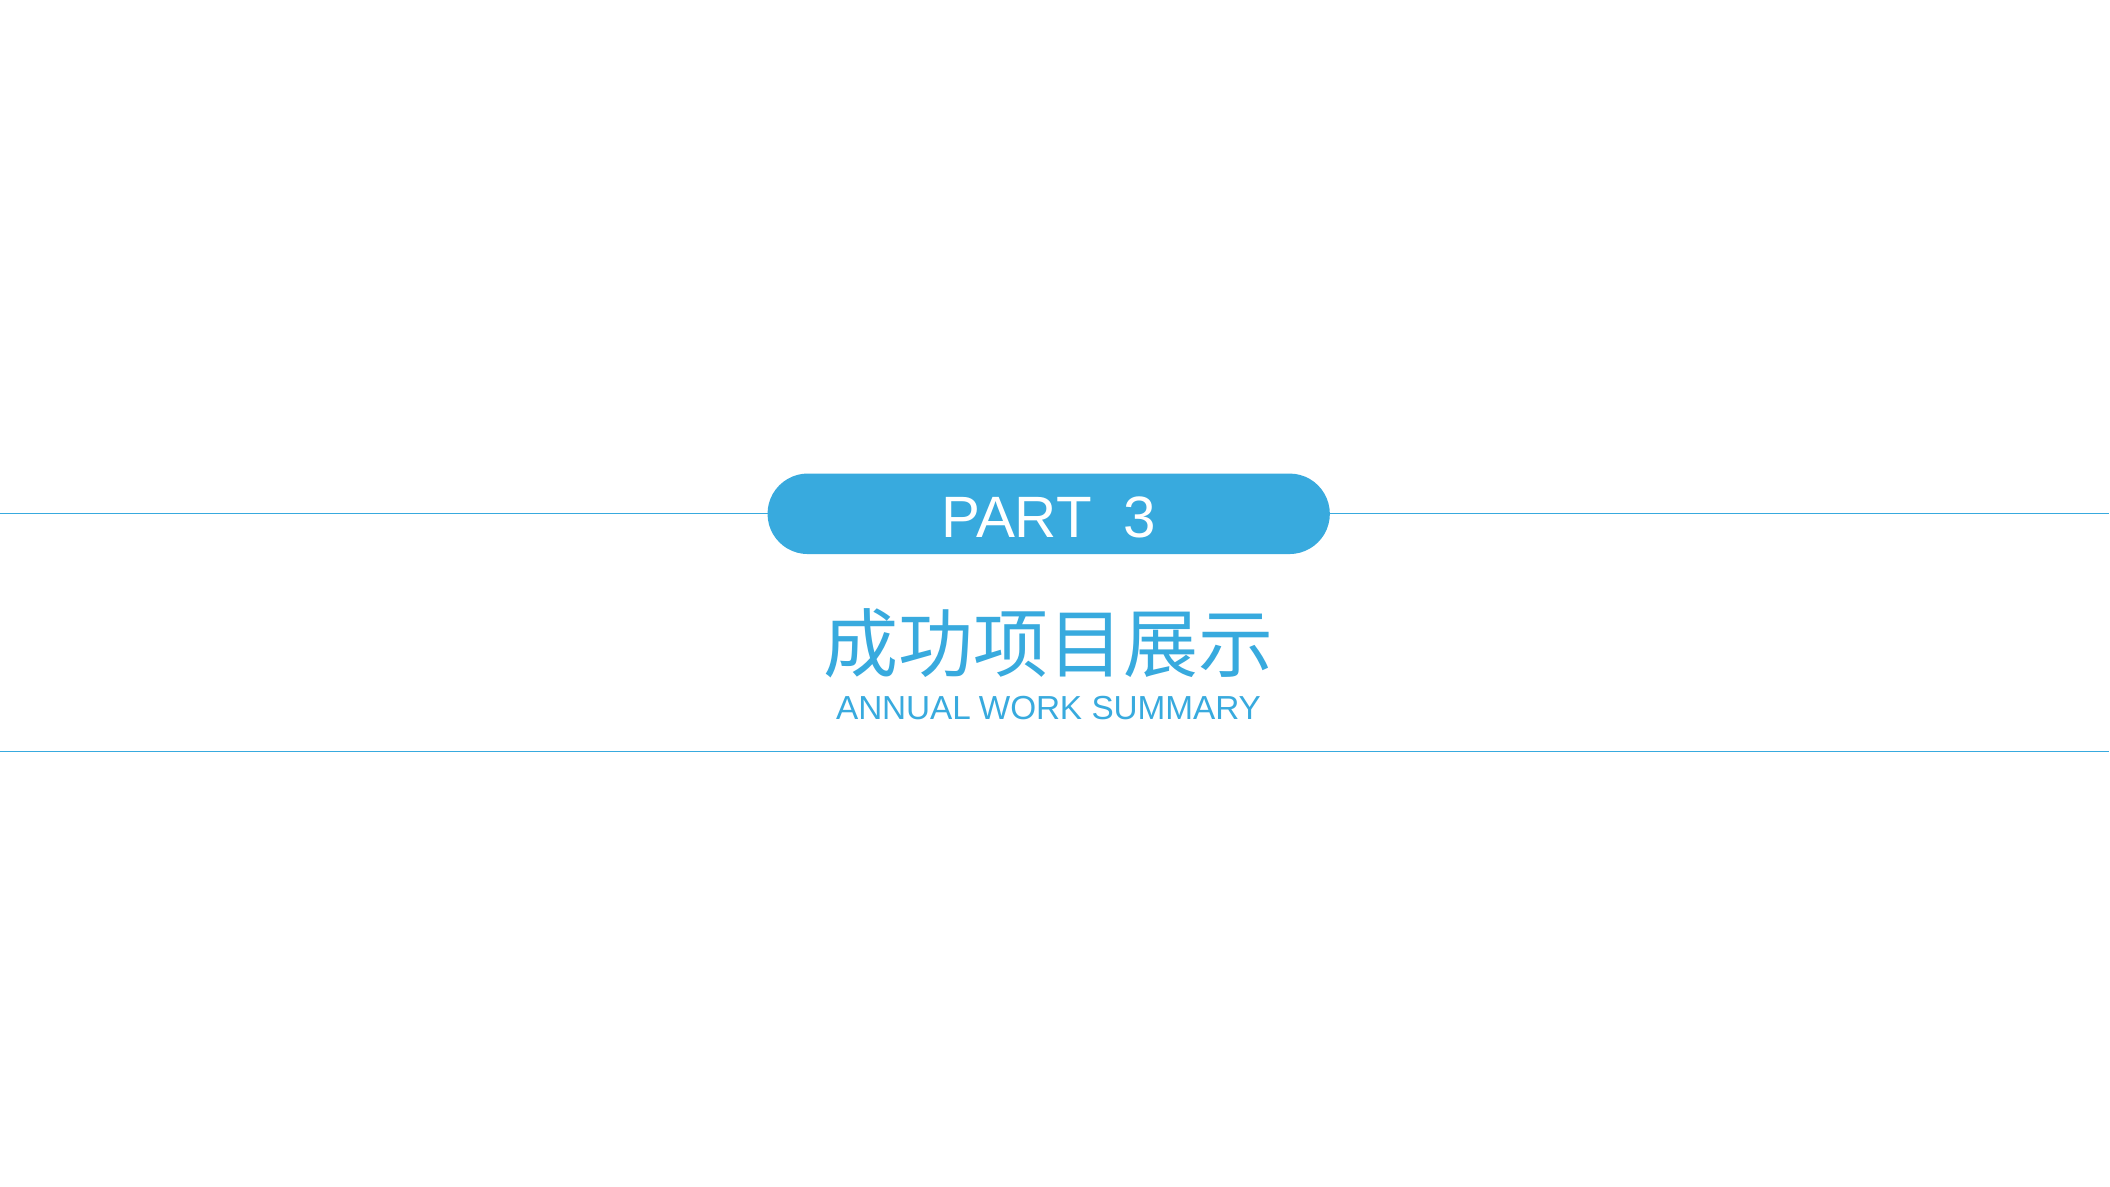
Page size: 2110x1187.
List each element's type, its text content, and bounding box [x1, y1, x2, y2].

text_box PART 3 [767, 473, 1330, 513]
text_box PART 3 [767, 514, 1330, 555]
